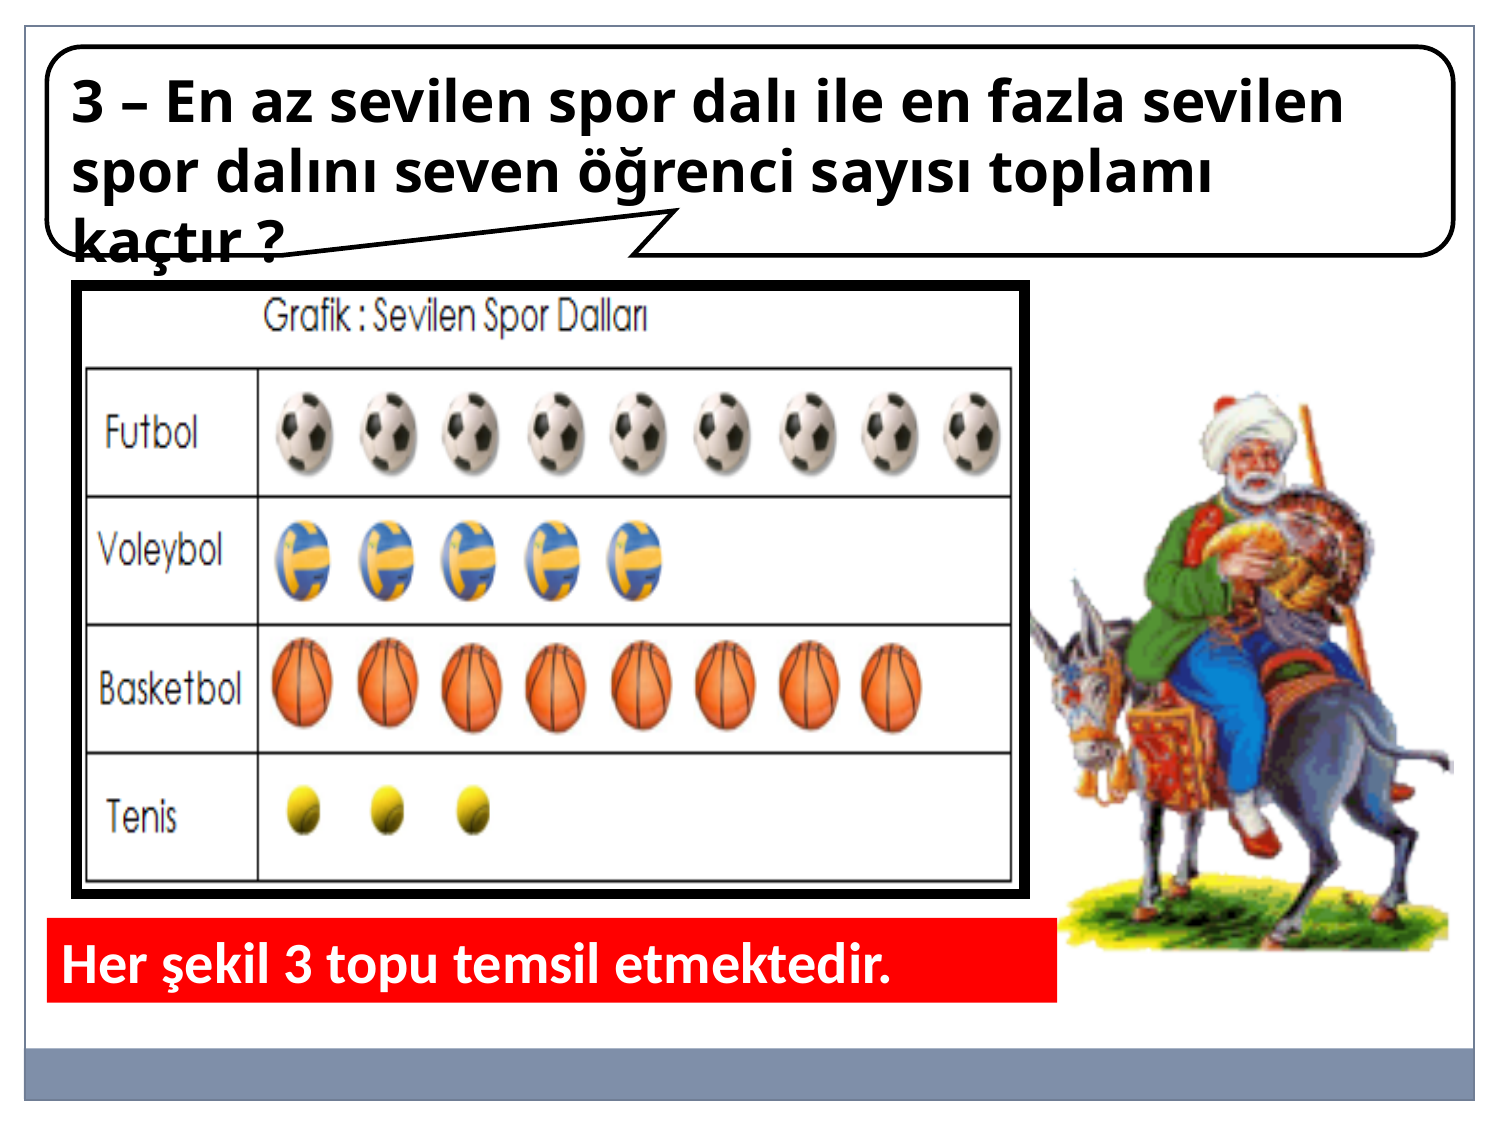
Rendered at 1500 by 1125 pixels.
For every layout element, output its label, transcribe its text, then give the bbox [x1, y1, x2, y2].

text_box Her şekil 3 topu temsil etmektedir. [46, 917, 1058, 1003]
picture [81, 290, 1454, 962]
text_box 3 – En az sevilen spor dalı ile en fazla sevilen spor dalını seven öğrenci sayısı toplamı kaçtır ? [46, 46, 1454, 256]
